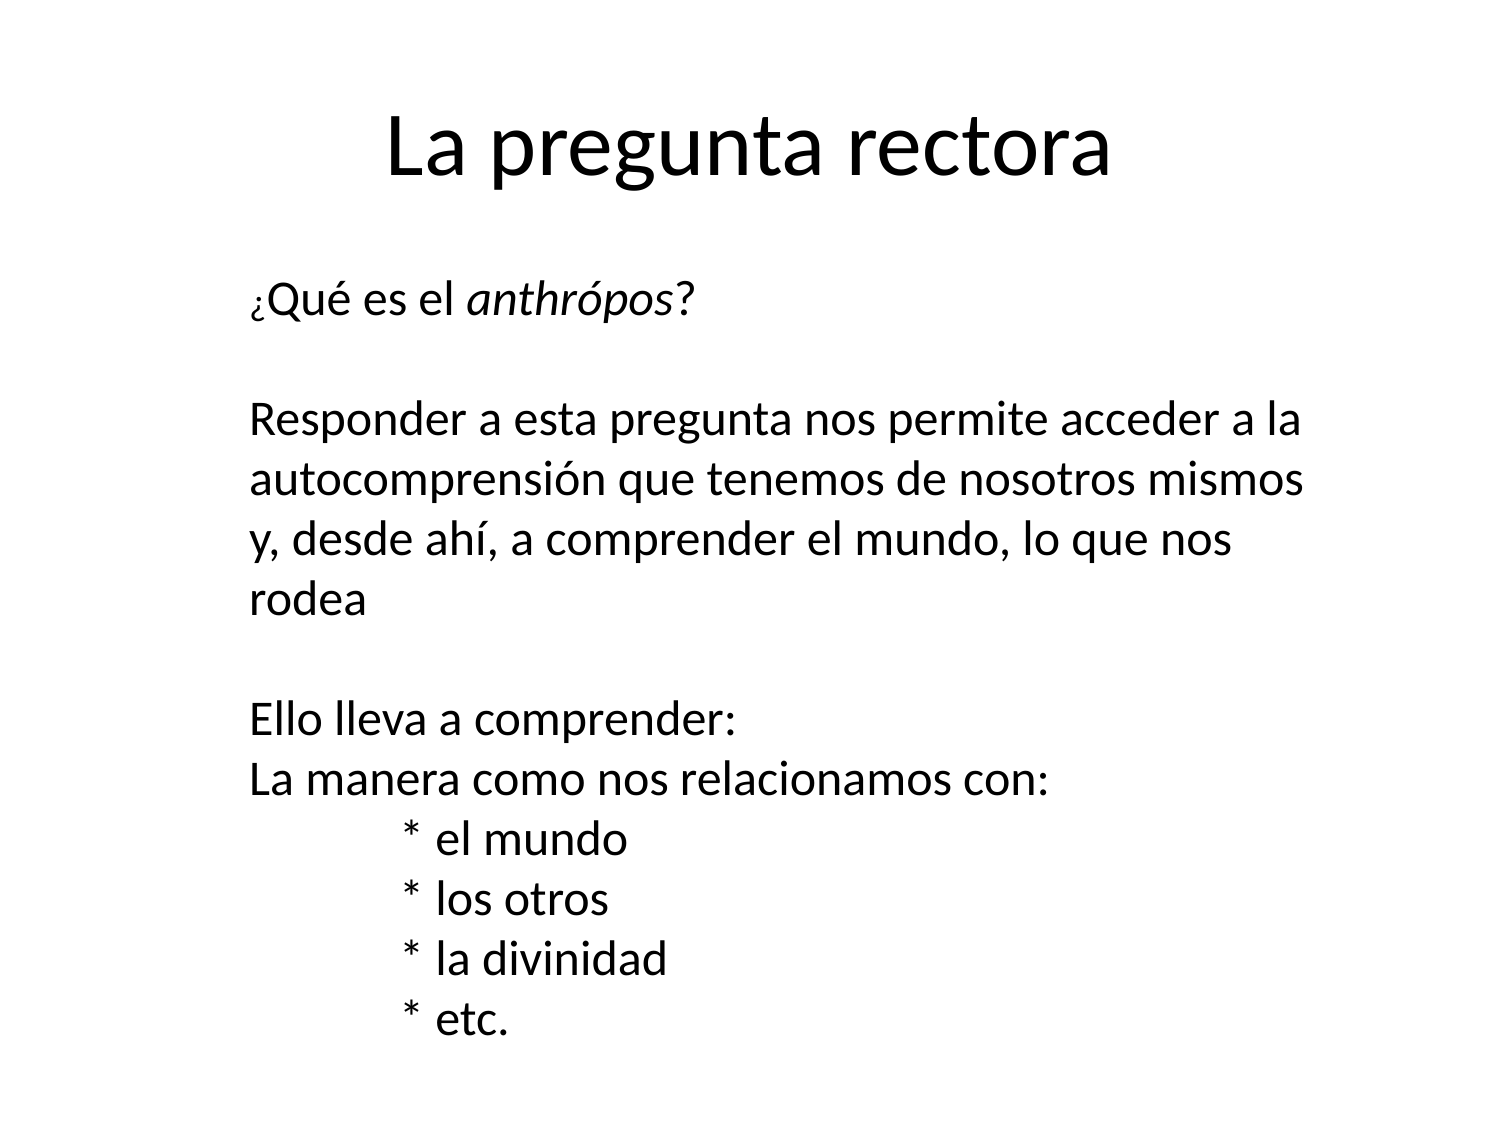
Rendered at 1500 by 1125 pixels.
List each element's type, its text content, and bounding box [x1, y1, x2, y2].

title La pregunta rectora [74, 44, 1426, 233]
text_box ¿Qué es el anthrópos? Responder a esta pregunta nos permite acceder a la autocomprensión que tenemos de nosotros mismos y, desde ahí, a comprender el mundo, lo que nos rodea Ello lleva a comprender: La manera como nos relacionamos con: * el mundo * los otros * la divinidad * etc. [234, 257, 1325, 1053]
